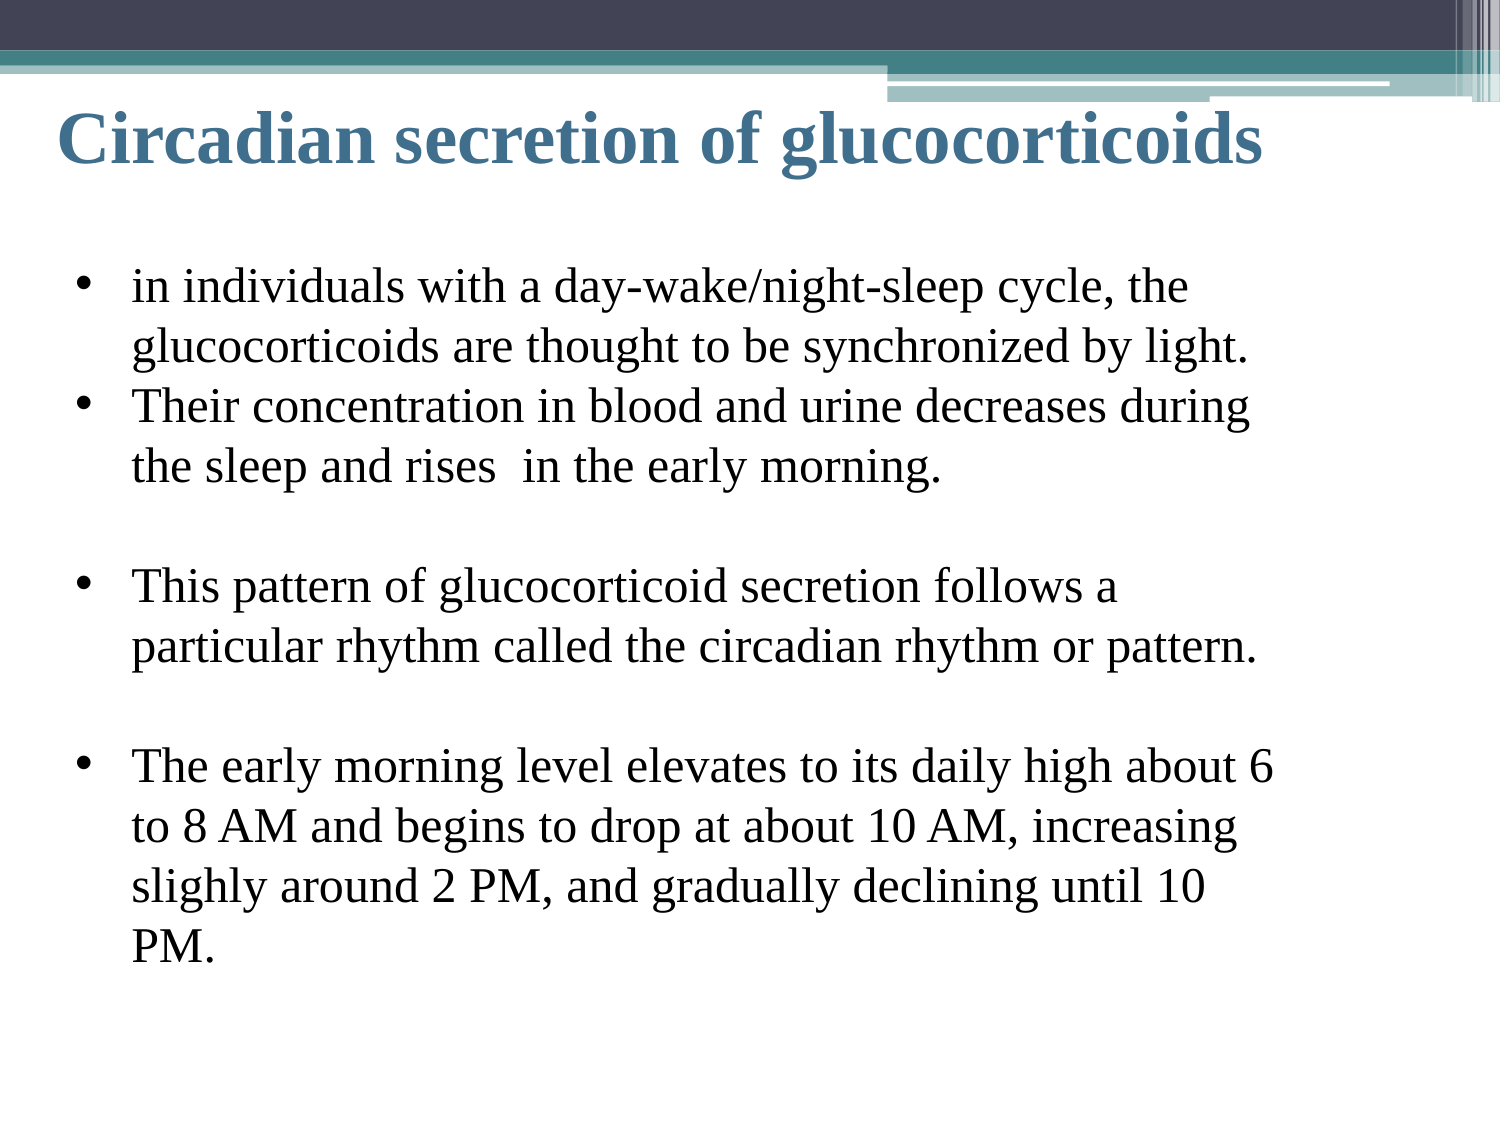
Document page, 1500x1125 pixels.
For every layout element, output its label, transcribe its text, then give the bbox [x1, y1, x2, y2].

list in individuals with a day-wake/night-sleep cycle, the glucocorticoids are thought to be synchronized by light. Their concentration in blood and urine decreases during the sleep and rises in the early morning. This pattern of glucocorticoid secretion follows a particular rhythm called the circadian rhythm or pattern. The early morning level elevates to its daily high about 6 to 8 AM and begins to drop at about 10 AM, increasing slighly around 2 PM, and gradually declining until 10 PM. [75, 252, 1288, 980]
title Circadian secretion of glucocorticoids [56, 88, 1444, 180]
